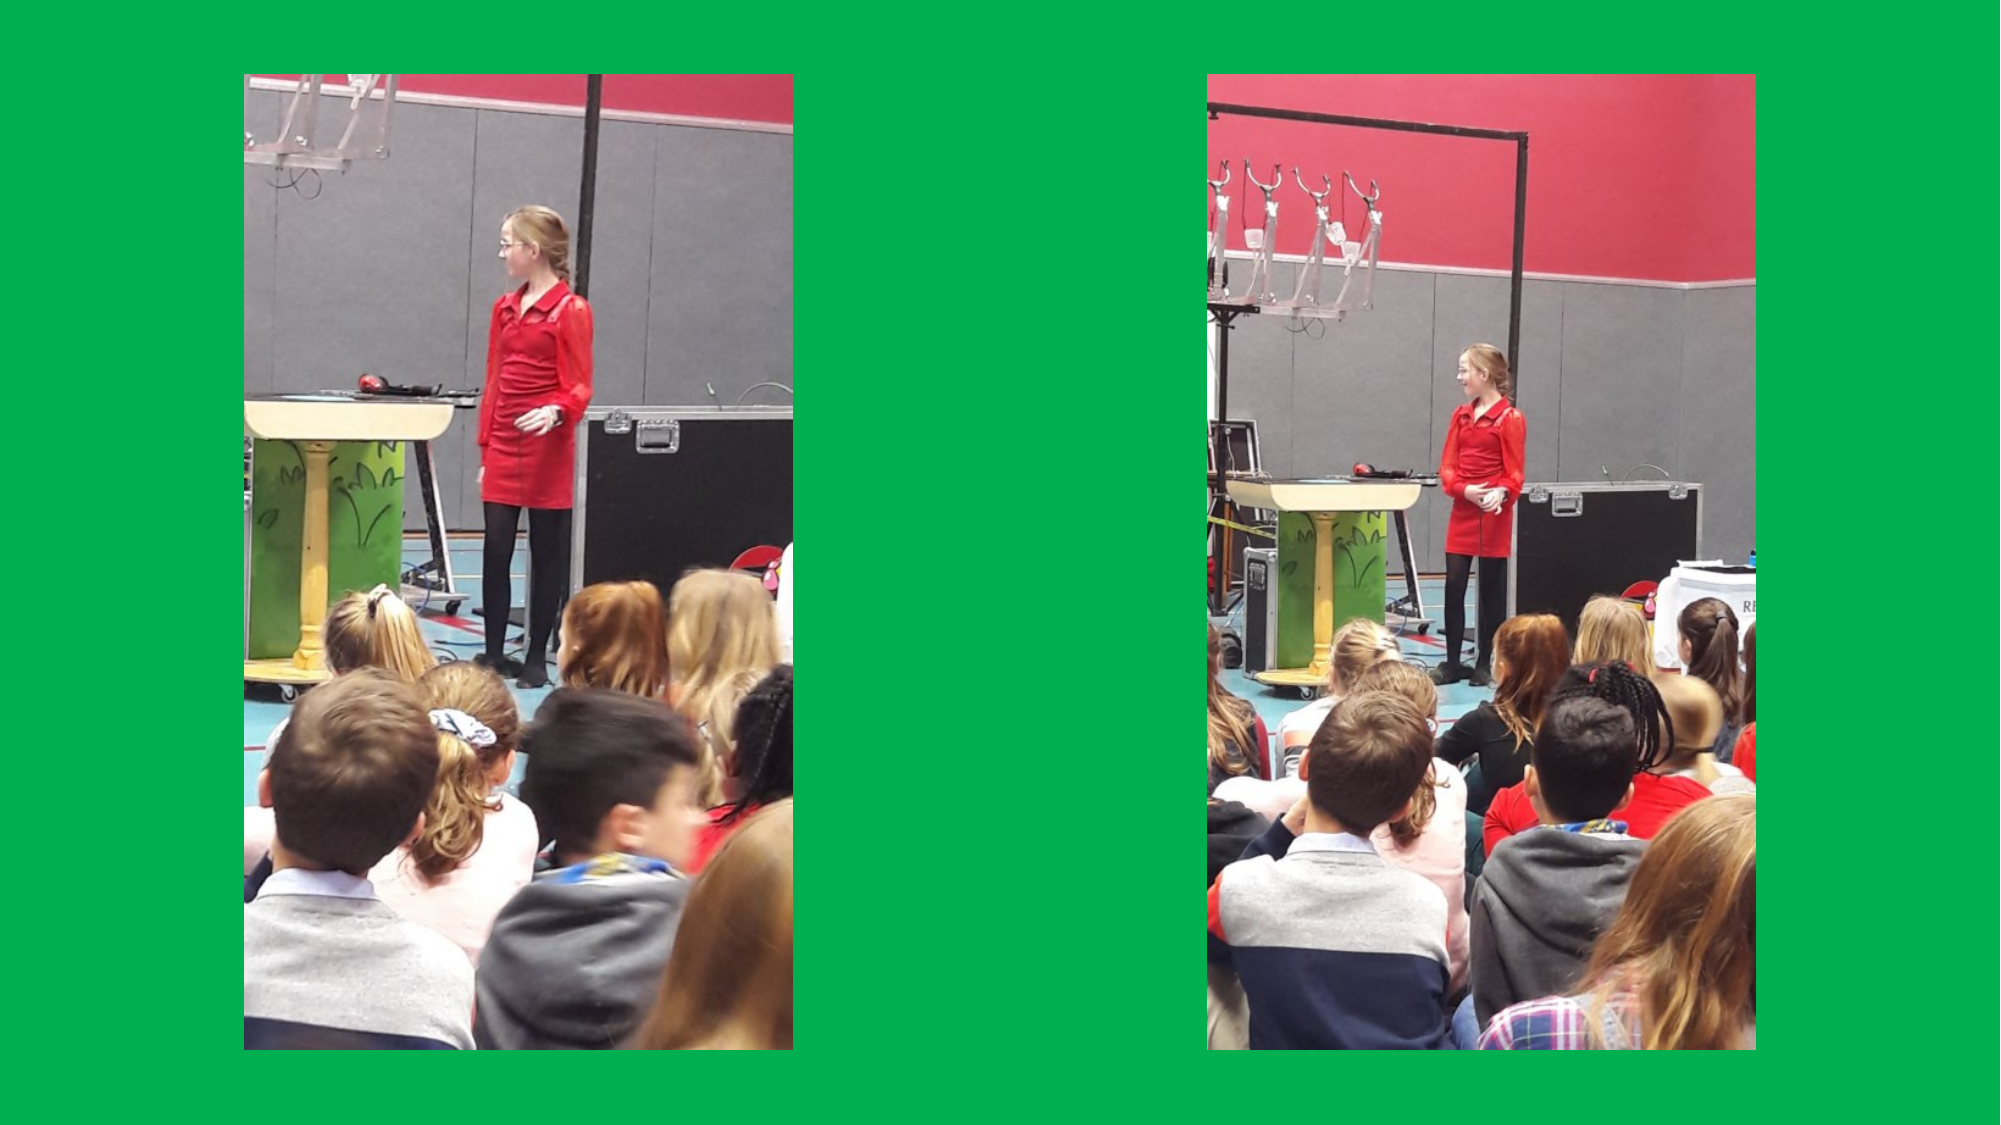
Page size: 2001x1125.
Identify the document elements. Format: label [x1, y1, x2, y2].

picture [1206, 74, 1756, 1050]
picture [244, 74, 793, 1050]
